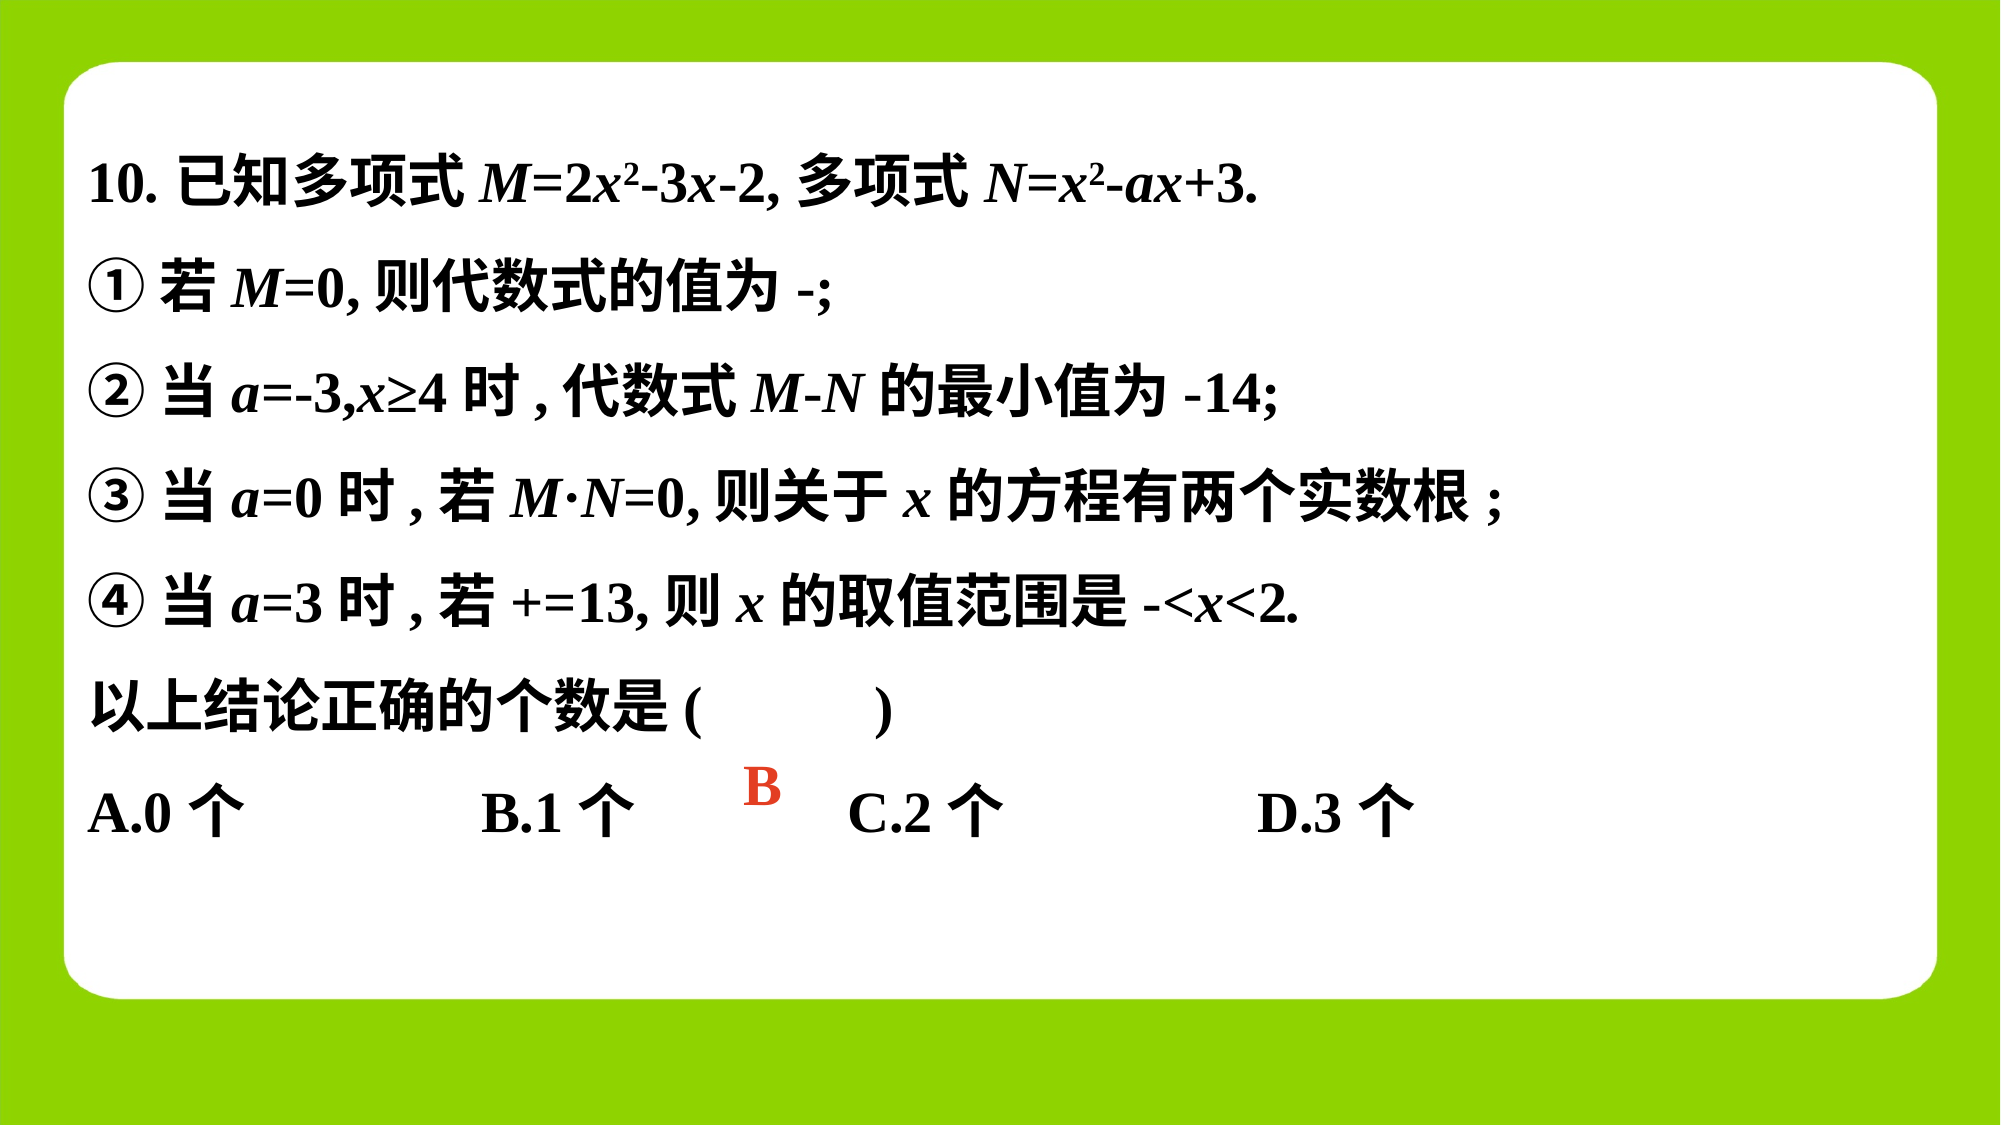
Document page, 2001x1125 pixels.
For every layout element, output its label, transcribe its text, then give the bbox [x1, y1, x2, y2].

picture [0, 0, 2001, 1125]
text_box B [728, 739, 811, 825]
